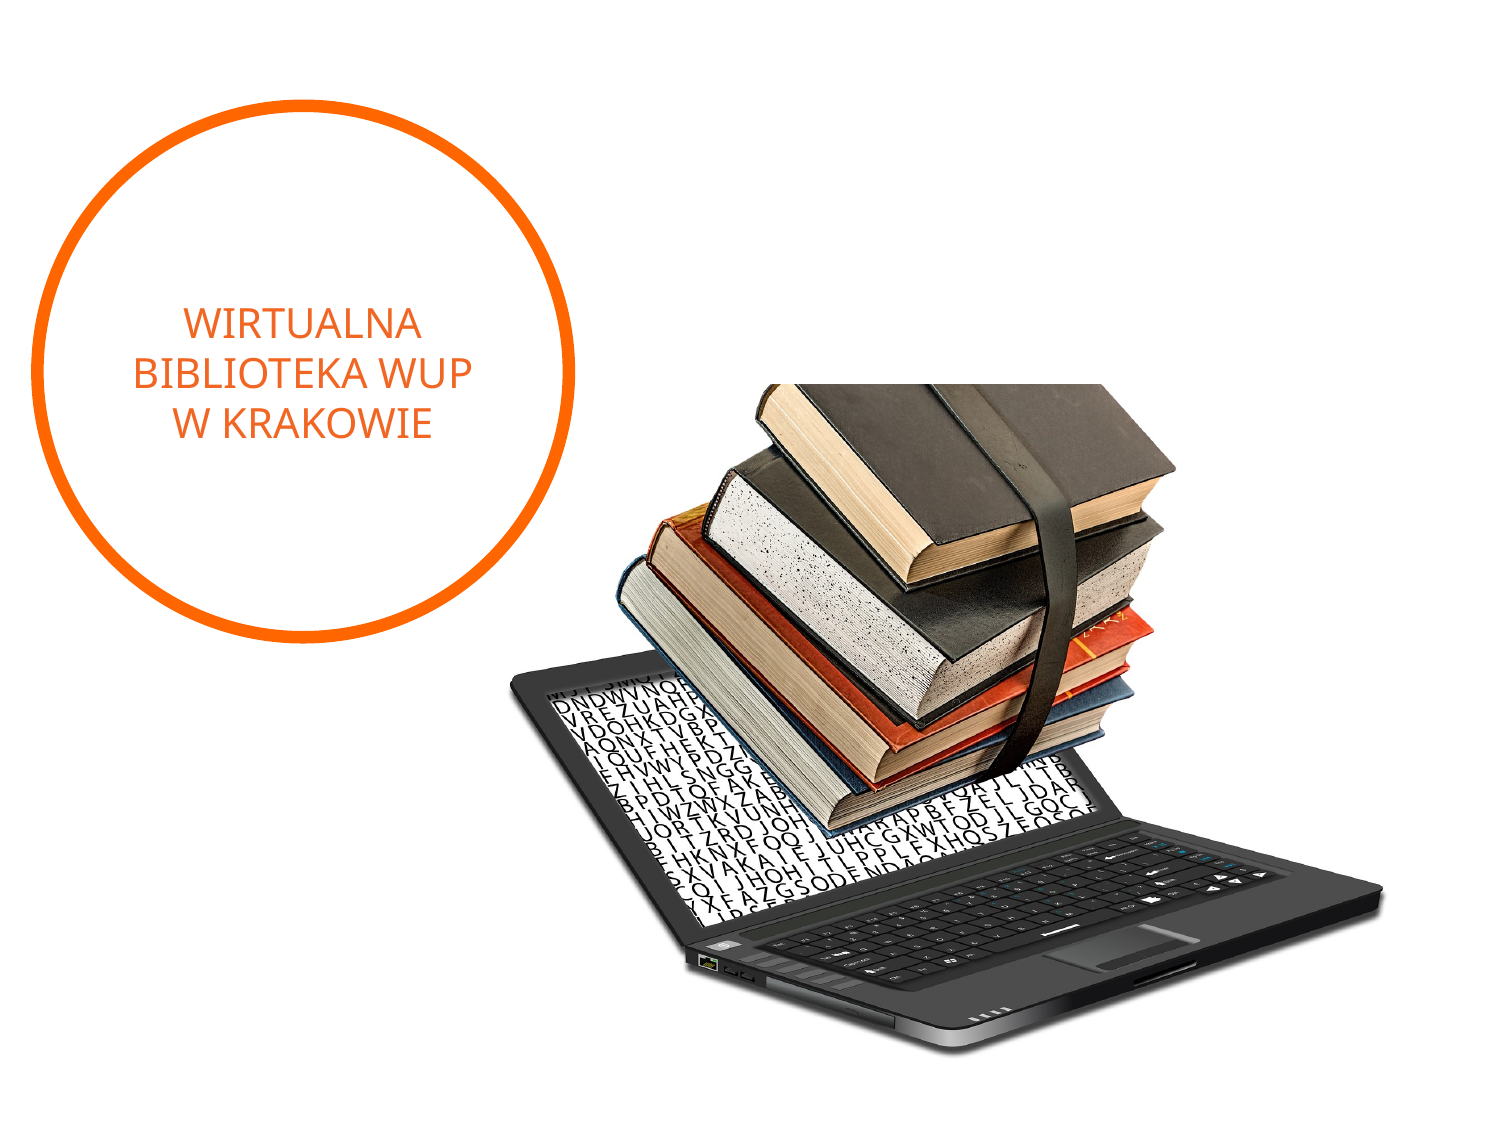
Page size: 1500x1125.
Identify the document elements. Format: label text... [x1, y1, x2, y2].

picture [395, 383, 1486, 1111]
text_box WIRTUALNA BIBLIOTEKA WUP W KRAKOWIE [36, 104, 571, 639]
